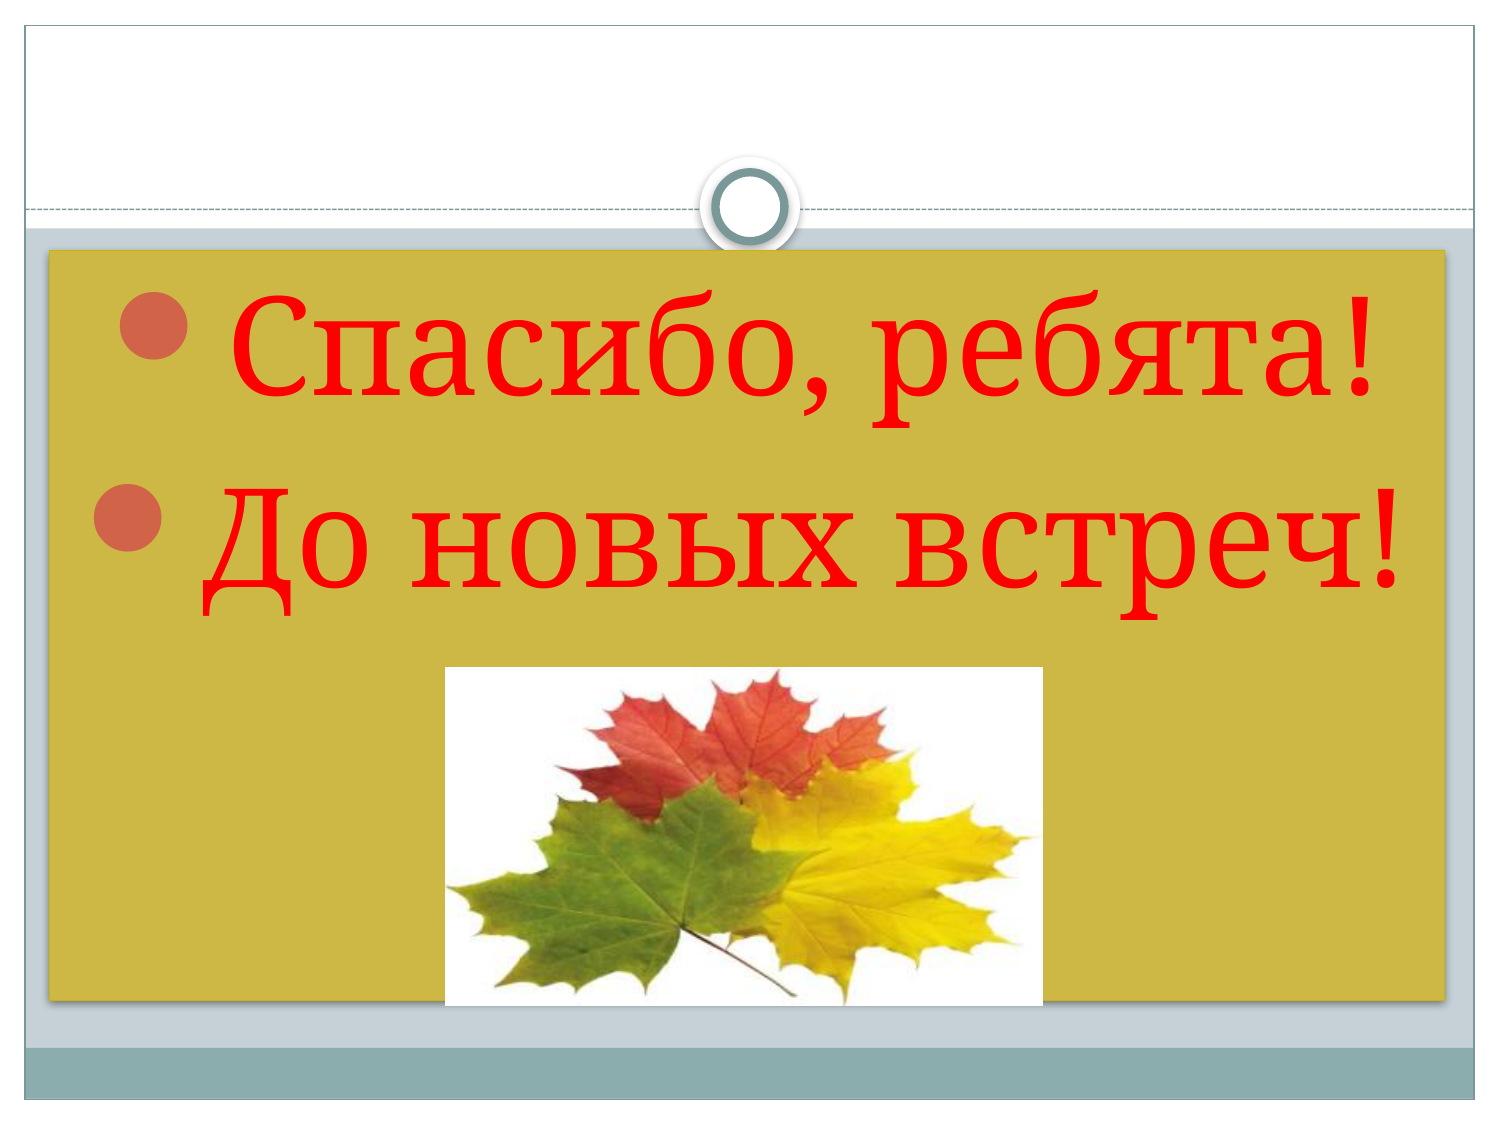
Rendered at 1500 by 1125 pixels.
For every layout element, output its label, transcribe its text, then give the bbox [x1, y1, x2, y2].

list Спасибо, ребята! До новых встреч! [49, 250, 1445, 1001]
picture [445, 667, 1044, 1006]
